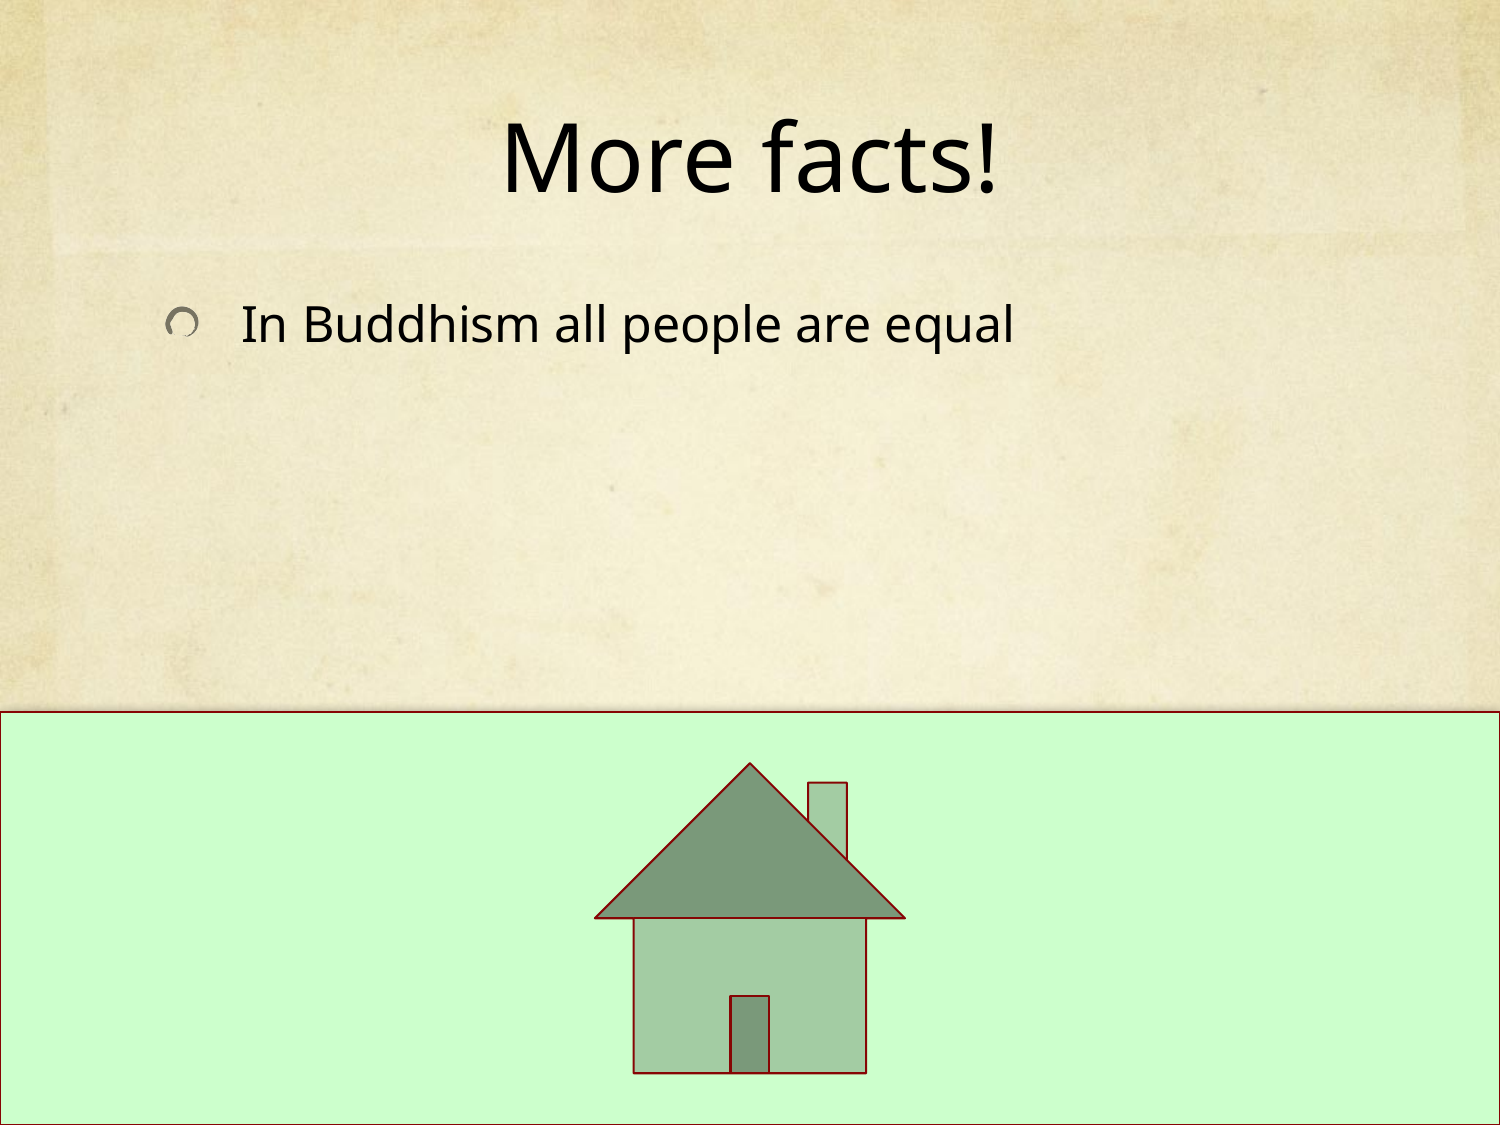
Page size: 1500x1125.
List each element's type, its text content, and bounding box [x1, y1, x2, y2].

title More facts! [150, 82, 1350, 225]
picture [0, 0, 1500, 711]
list In Buddhism all people are equal [150, 284, 1350, 704]
text_box [0, 711, 1500, 1125]
picture [165, 306, 200, 338]
